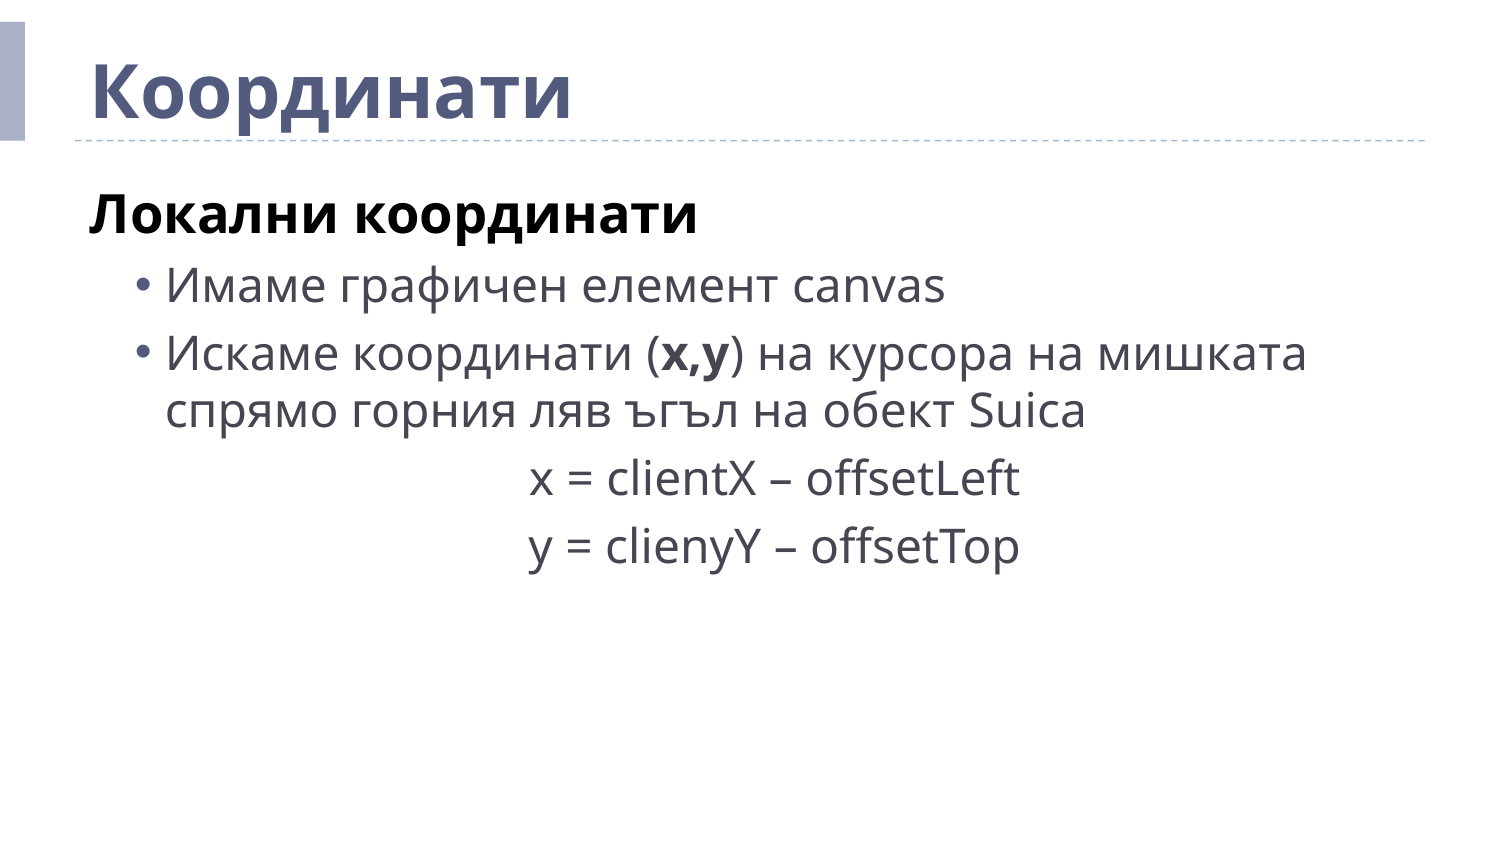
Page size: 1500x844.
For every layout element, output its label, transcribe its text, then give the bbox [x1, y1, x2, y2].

title Координати [75, 18, 1475, 141]
list Локални координати Имаме графичен елемент canvas Искаме координати (x,y) на курсора на мишката спрямо горния ляв ъгъл на обект Suica x = clientX – offsetLeft y = clienyY – offsetTop [75, 171, 1475, 835]
